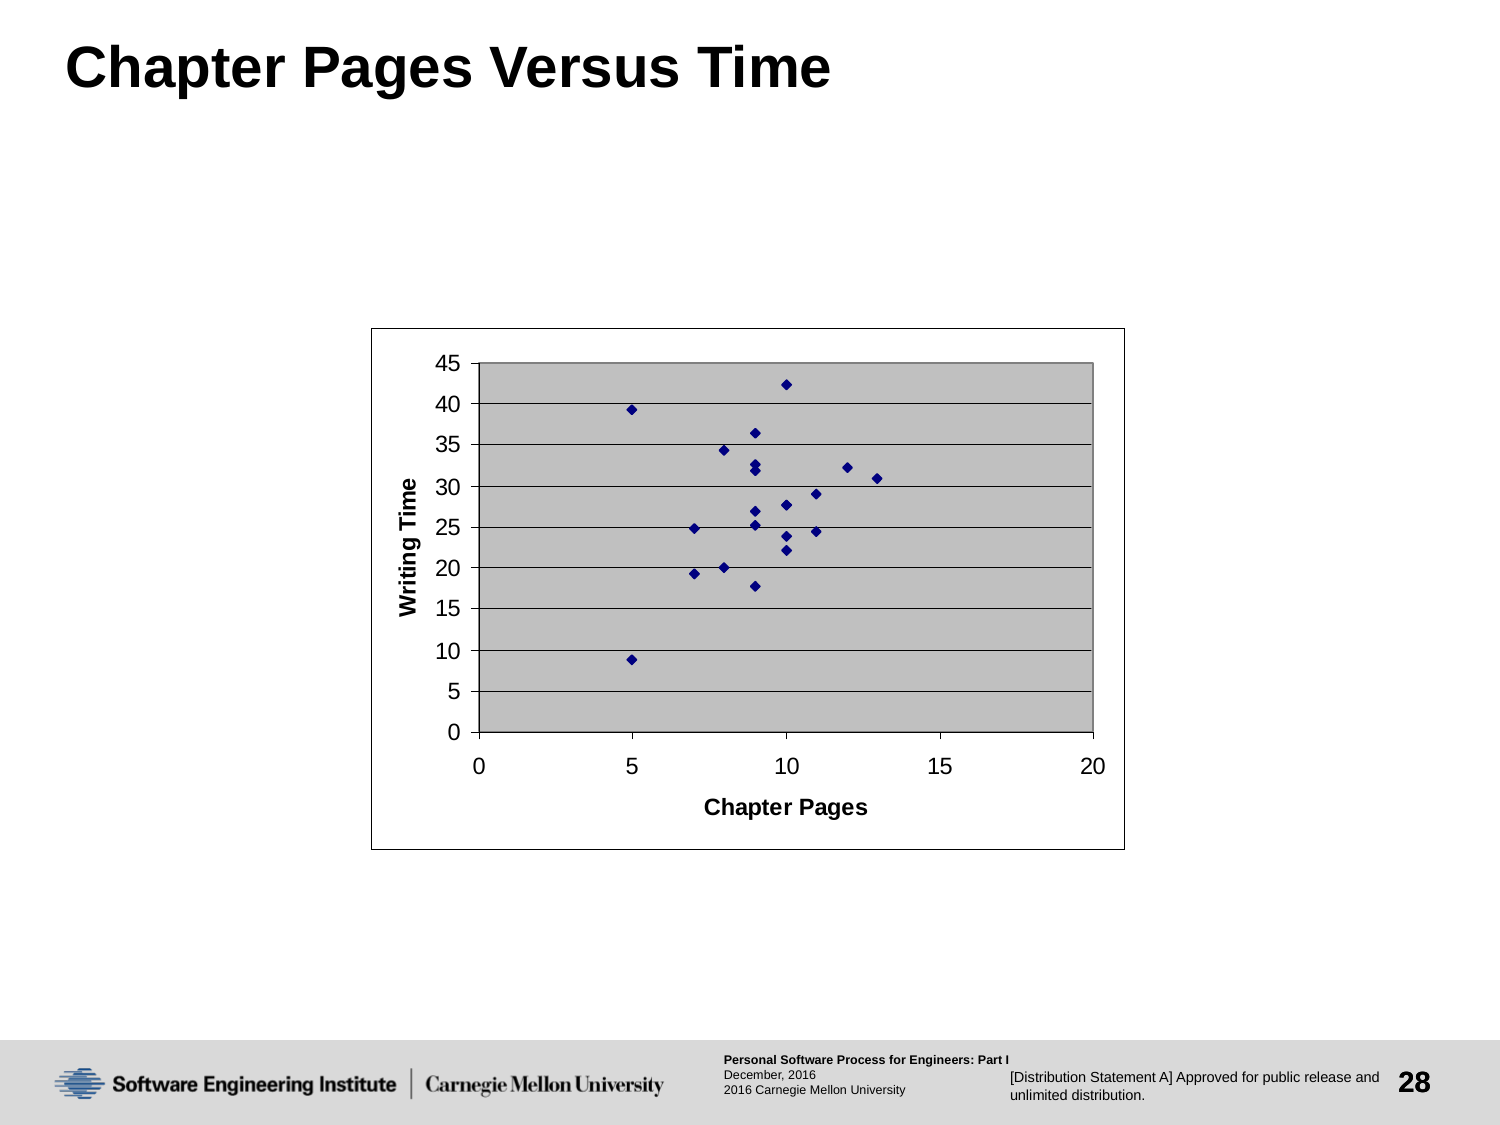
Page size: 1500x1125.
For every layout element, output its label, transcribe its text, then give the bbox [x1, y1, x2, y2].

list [363, 320, 1134, 857]
title Chapter Pages Versus Time [65, 37, 1313, 148]
picture [46, 1061, 673, 1104]
